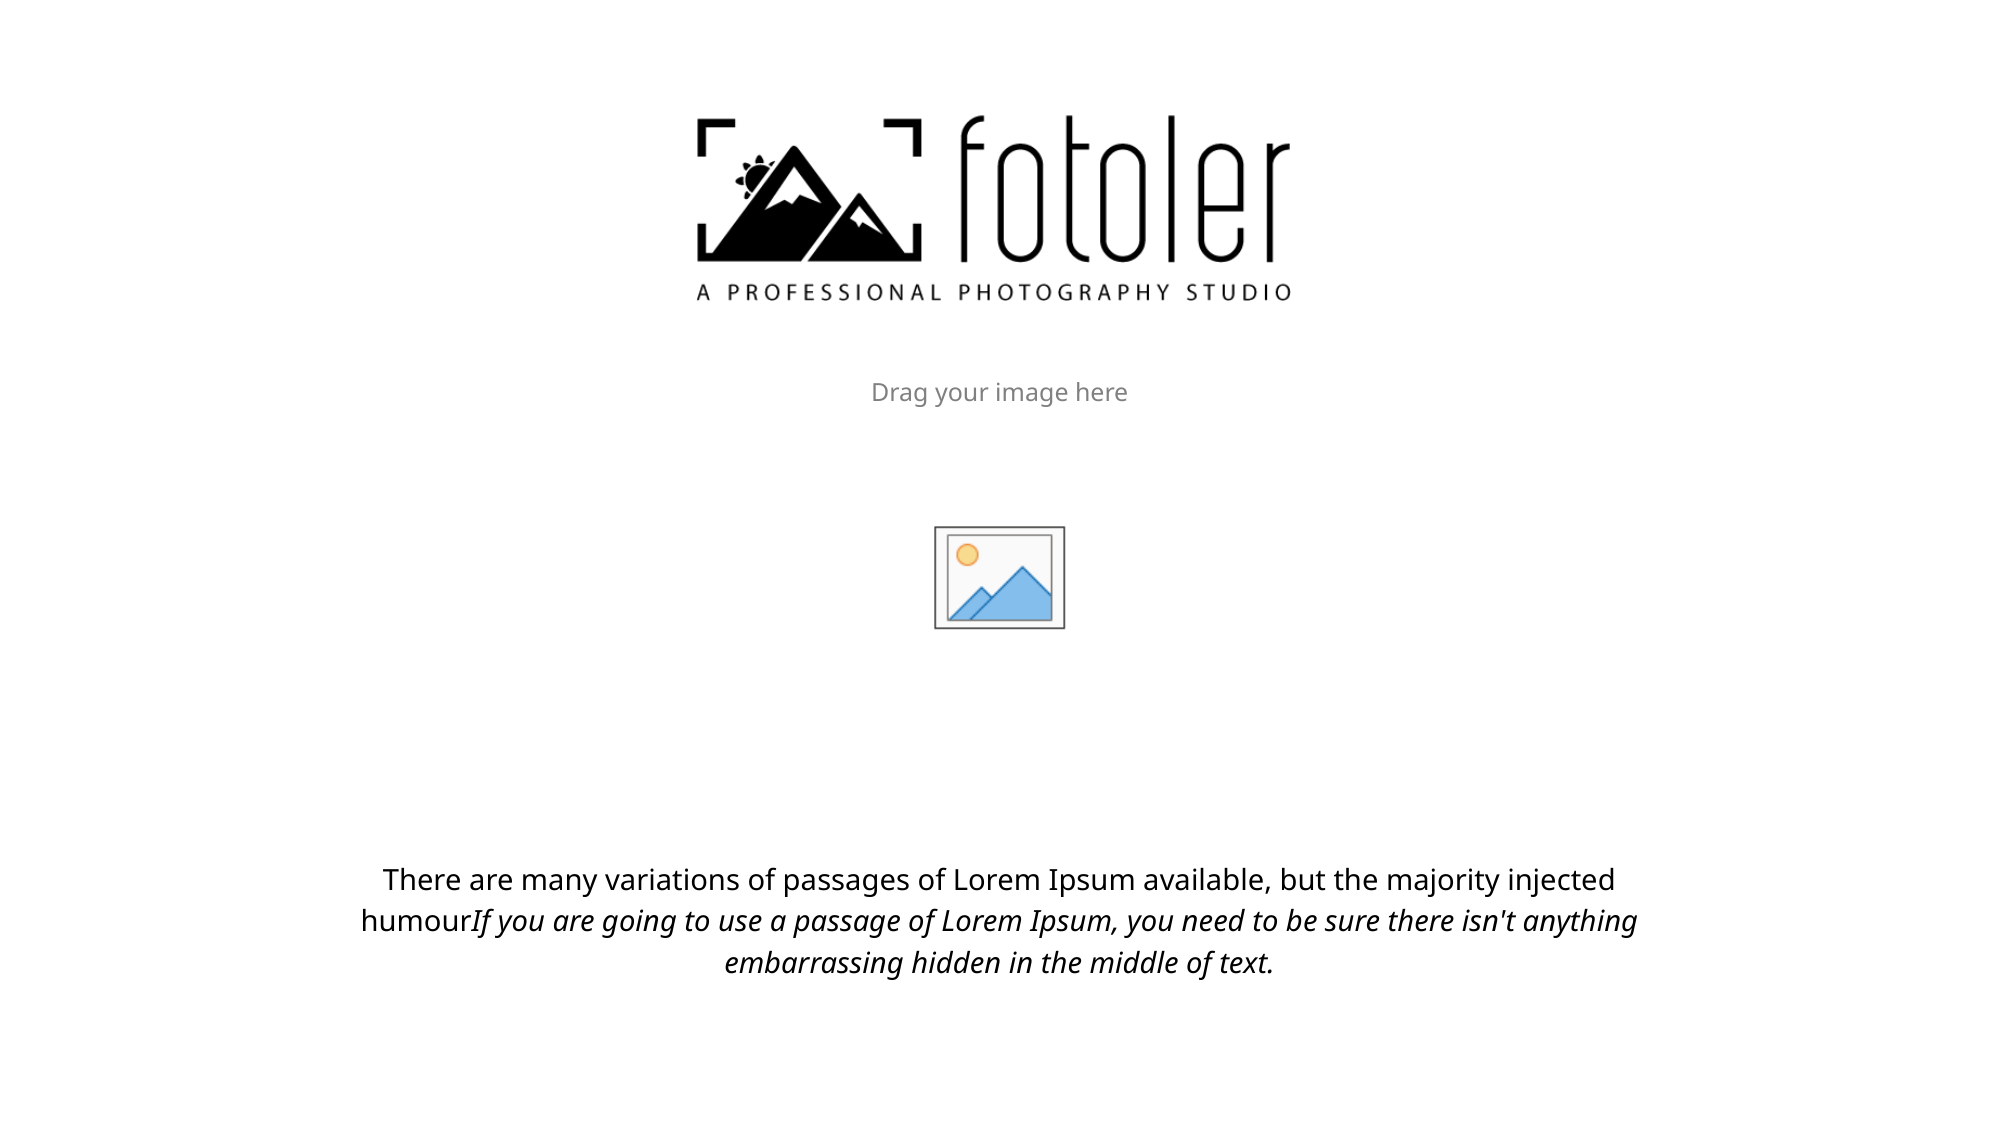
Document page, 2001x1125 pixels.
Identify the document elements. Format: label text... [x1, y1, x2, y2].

text_box There are many variations of passages of Lorem Ipsum available, but the majority injected humourIf you are going to use a passage of Lorem Ipsum, you need to be sure there isn't anything embarrassing hidden in the middle of text. [316, 854, 1684, 980]
picture [696, 110, 1304, 314]
picture [0, 368, 2000, 789]
